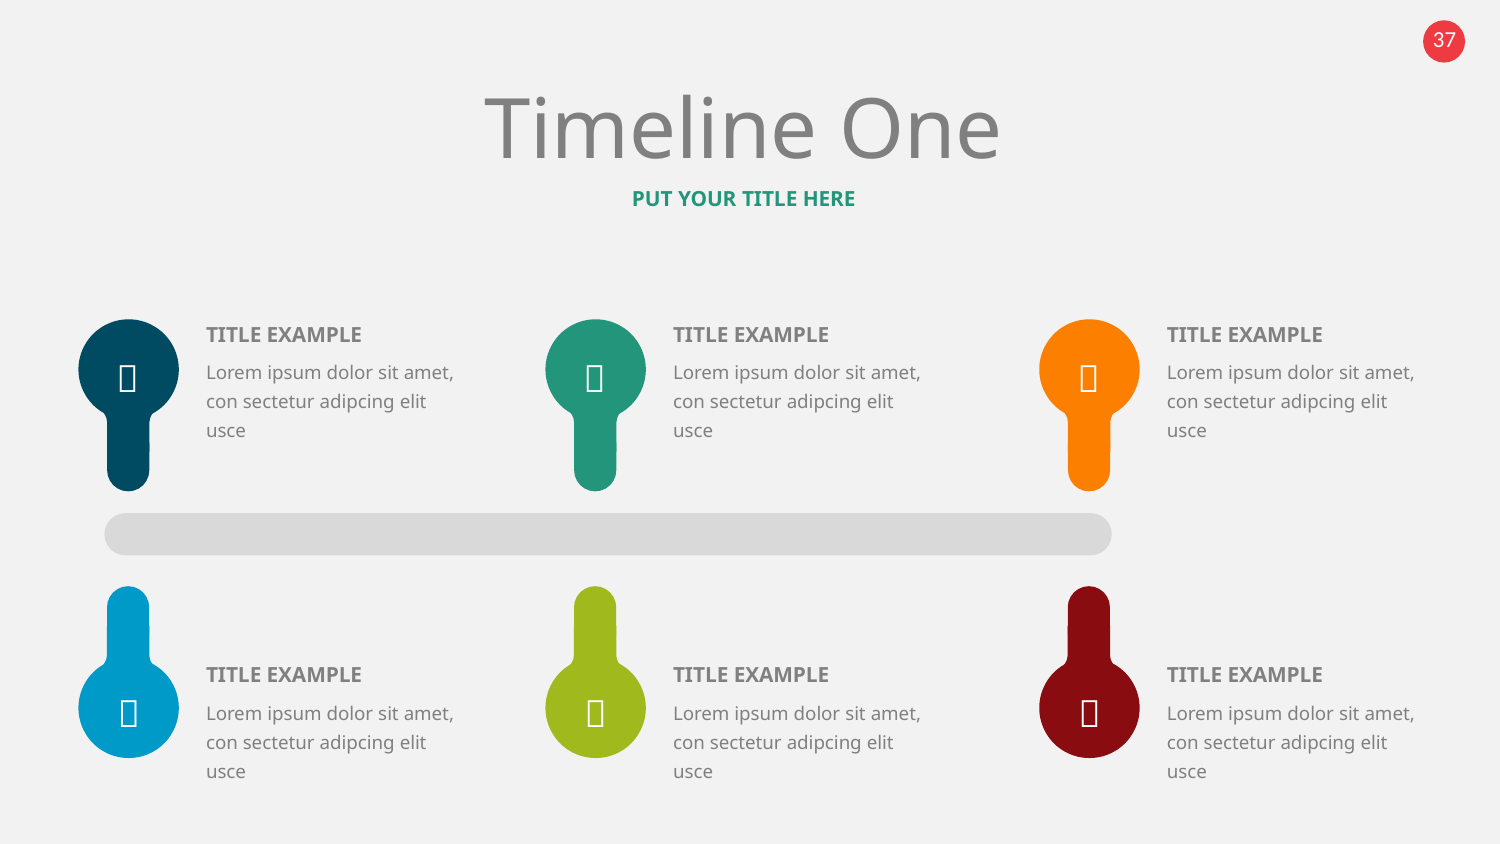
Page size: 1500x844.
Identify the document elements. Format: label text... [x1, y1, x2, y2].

text_box [103, 512, 1114, 557]
list Timeline One [409, 79, 1093, 174]
text_box TITLE EXAMPLE [673, 653, 930, 694]
text_box Lorem ipsum dolor sit amet, con sectetur adipcing elit usce [206, 694, 463, 753]
text_box Lorem ipsum dolor sit amet, con sectetur adipcing elit usce [1166, 354, 1424, 413]
text_box Lorem ipsum dolor sit amet, con sectetur adipcing elit usce [673, 694, 930, 753]
list PUT YOUR TITLE HERE [409, 181, 1093, 218]
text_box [78, 586, 179, 759]
text_box TITLE EXAMPLE [1166, 653, 1424, 694]
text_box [545, 586, 646, 759]
text_box TITLE EXAMPLE [1166, 312, 1424, 354]
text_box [78, 319, 179, 492]
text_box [1039, 586, 1140, 759]
text_box Lorem ipsum dolor sit amet, con sectetur adipcing elit usce [206, 354, 463, 413]
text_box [545, 319, 646, 492]
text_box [1039, 319, 1140, 492]
text_box TITLE EXAMPLE [206, 312, 463, 354]
text_box Lorem ipsum dolor sit amet, con sectetur adipcing elit usce [1166, 694, 1424, 753]
text_box TITLE EXAMPLE [673, 312, 930, 354]
text_box Lorem ipsum dolor sit amet, con sectetur adipcing elit usce [673, 354, 930, 413]
text_box TITLE EXAMPLE [206, 653, 463, 694]
